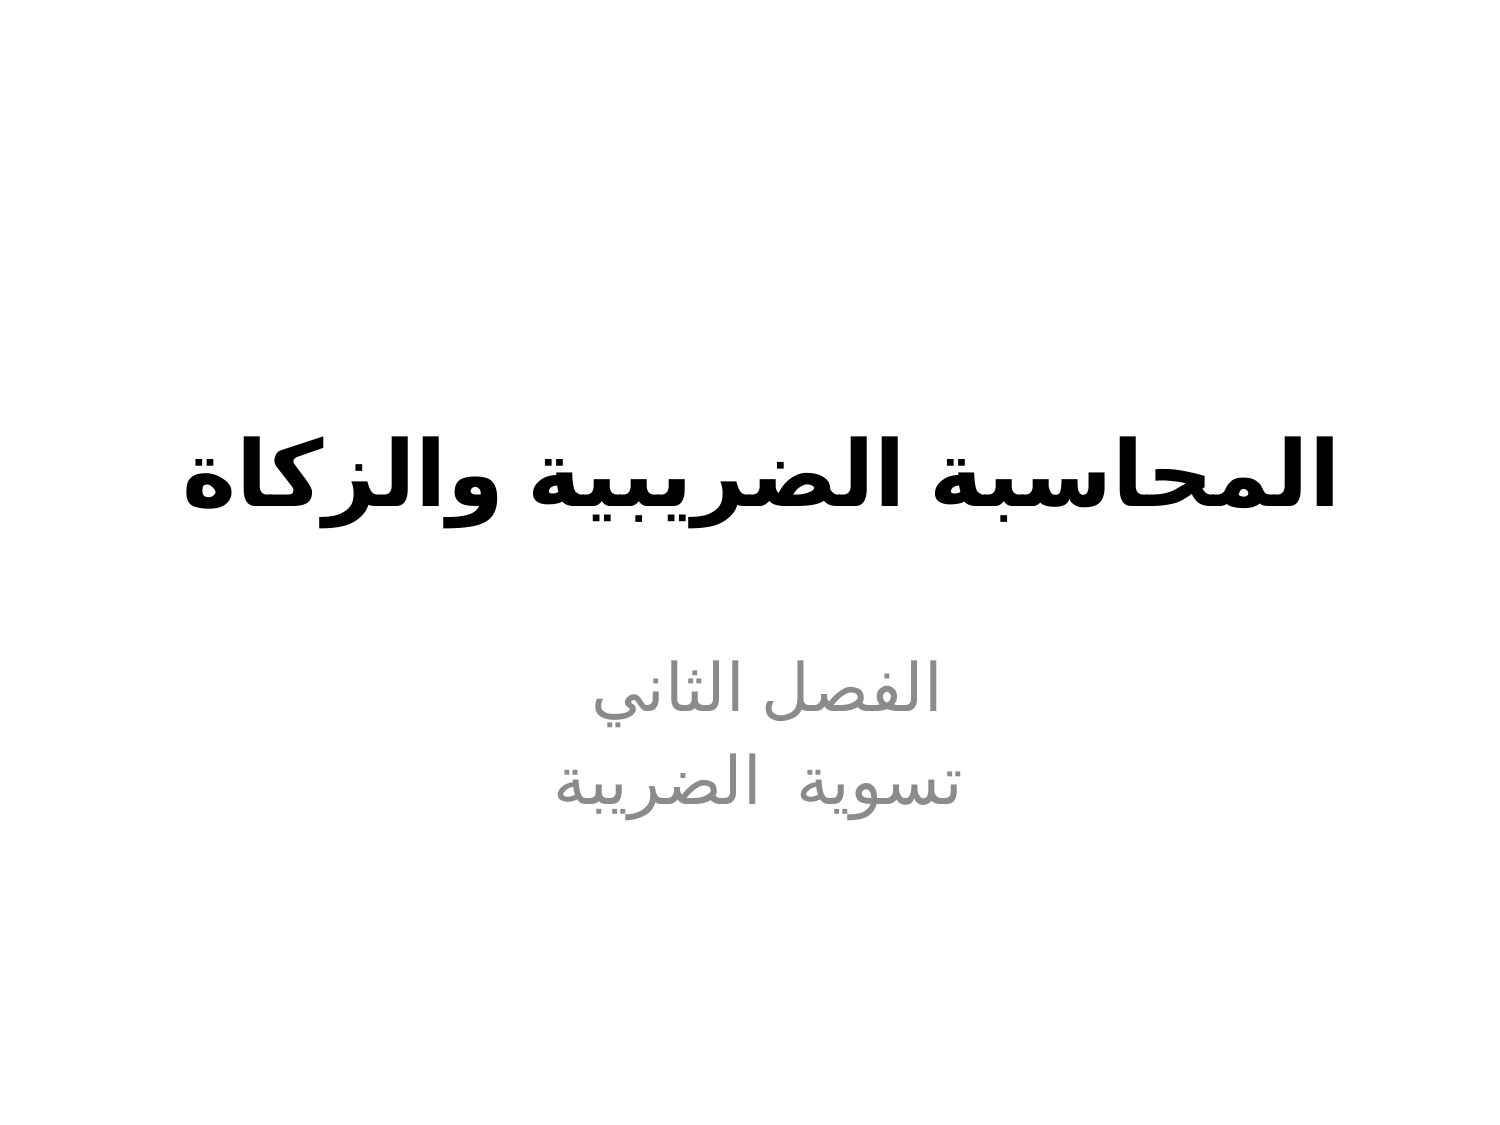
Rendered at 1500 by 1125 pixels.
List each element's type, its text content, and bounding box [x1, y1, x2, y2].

subtitle الفصل الثاني تسوية الضريبة [225, 637, 1275, 925]
title المحاسبة الضريبية والزكاة [112, 349, 1388, 591]
